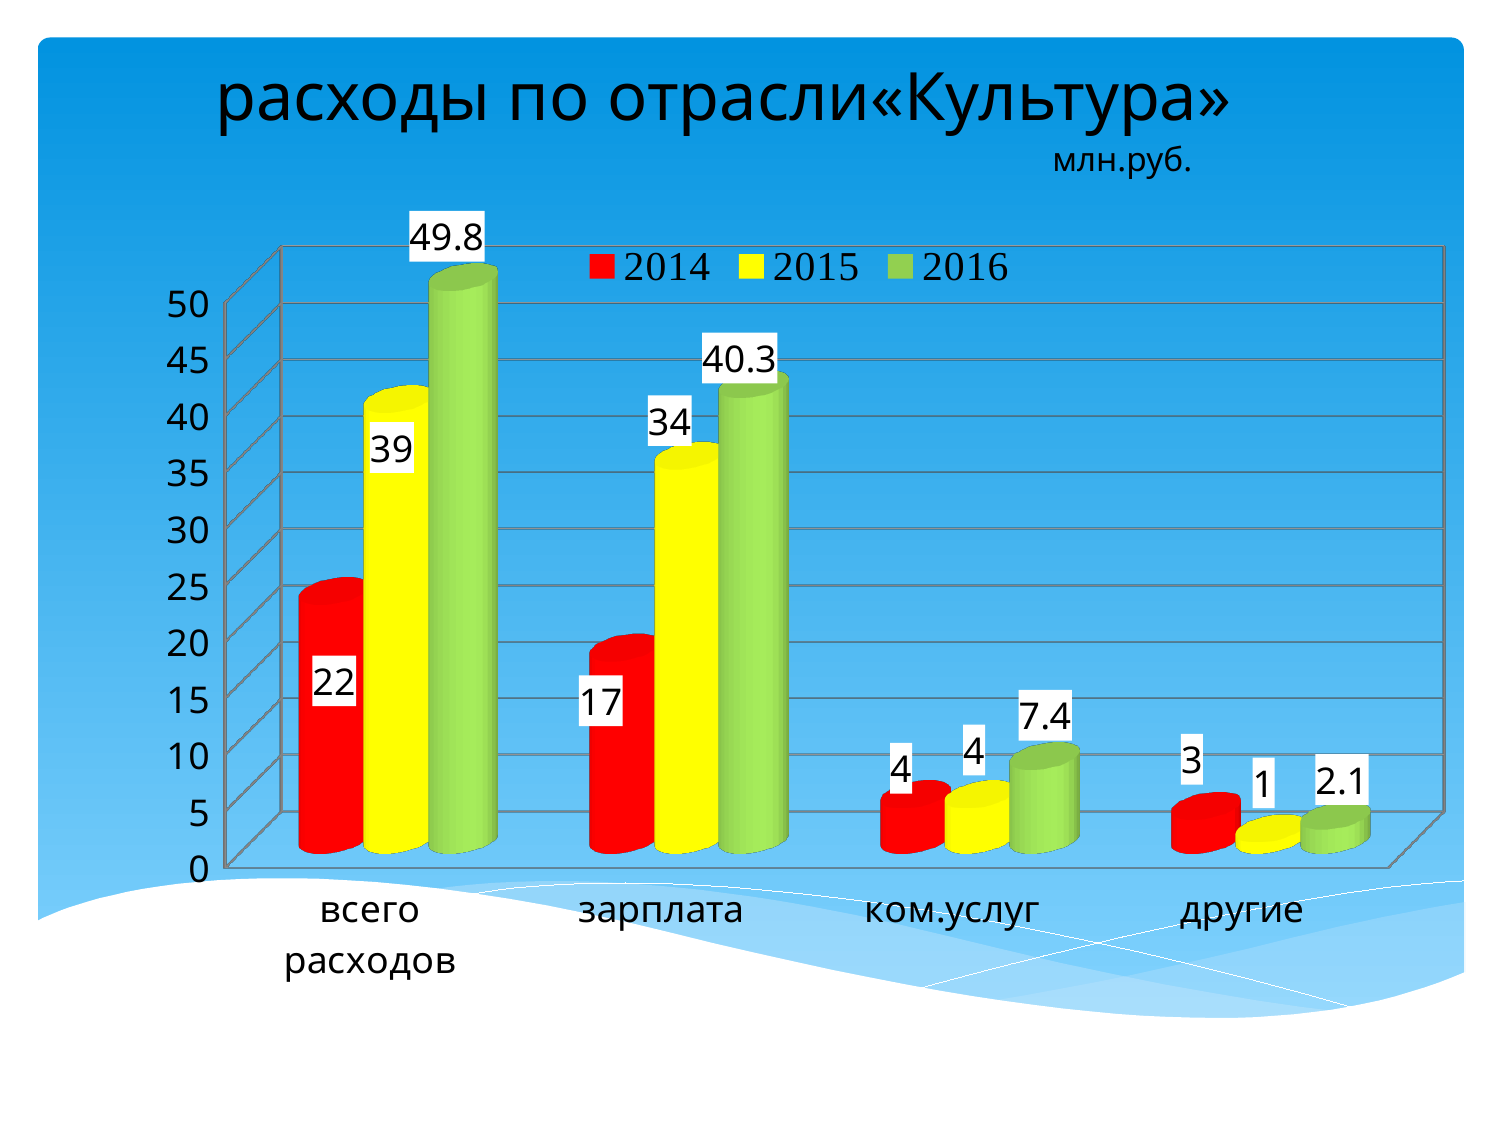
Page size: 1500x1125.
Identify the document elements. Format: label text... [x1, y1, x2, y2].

text_box расходы по отрасли«Культура» млн.руб. [117, 46, 1348, 187]
chart [140, 210, 1459, 997]
